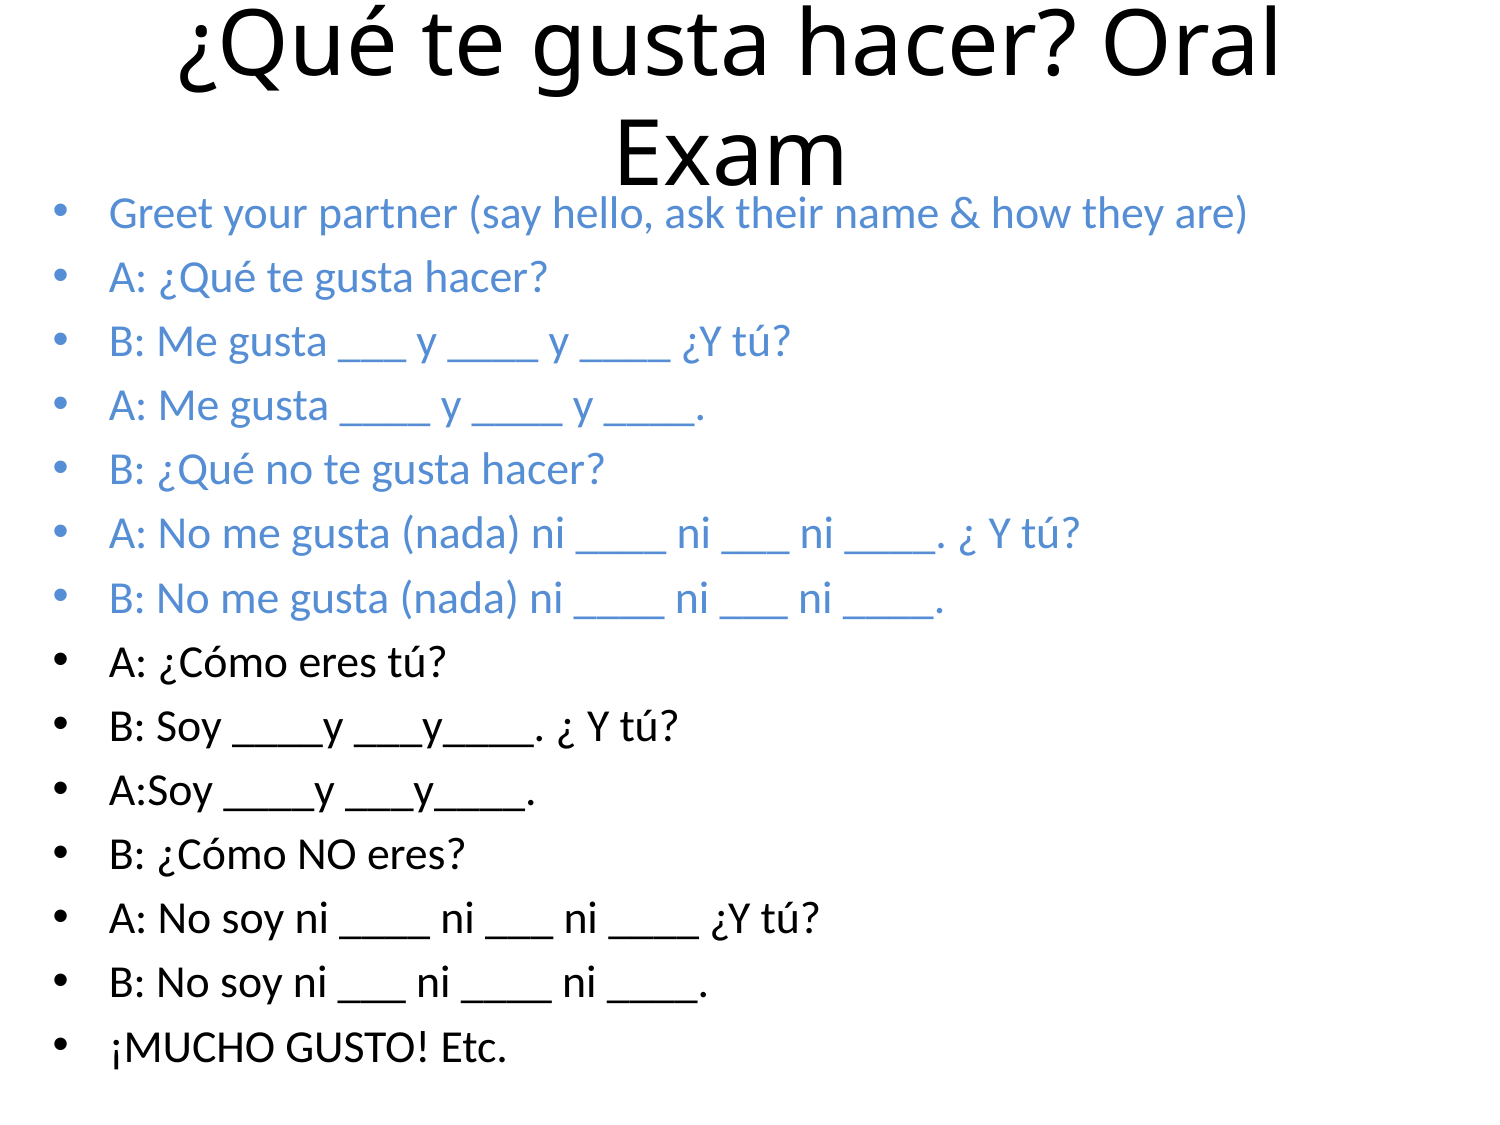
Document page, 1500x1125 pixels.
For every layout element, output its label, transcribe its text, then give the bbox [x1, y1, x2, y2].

title ¿Qué te gusta hacer? Oral Exam [37, 0, 1425, 174]
list Greet your partner (say hello, ask their name & how they are) A: ¿Qué te gusta hacer? B: Me gusta ___ y ____ y ____ ¿Y tú? A: Me gusta ____ y ____ y ____. B: ¿Qué no te gusta hacer? A: No me gusta (nada) ni ____ ni ___ ni ____. ¿ Y tú? B: No me gusta (nada) ni ____ ni ___ ni ____. A: ¿Cómo eres tú? B: Soy ____y ___y____. ¿ Y tú? A:Soy ____y ___y____. B: ¿Cómo NO eres? A: No soy ni ____ ni ___ ni ____ ¿Y tú? B: No soy ni ___ ni ____ ni ____. ¡MUCHO GUSTO! Etc. [37, 174, 1500, 1125]
